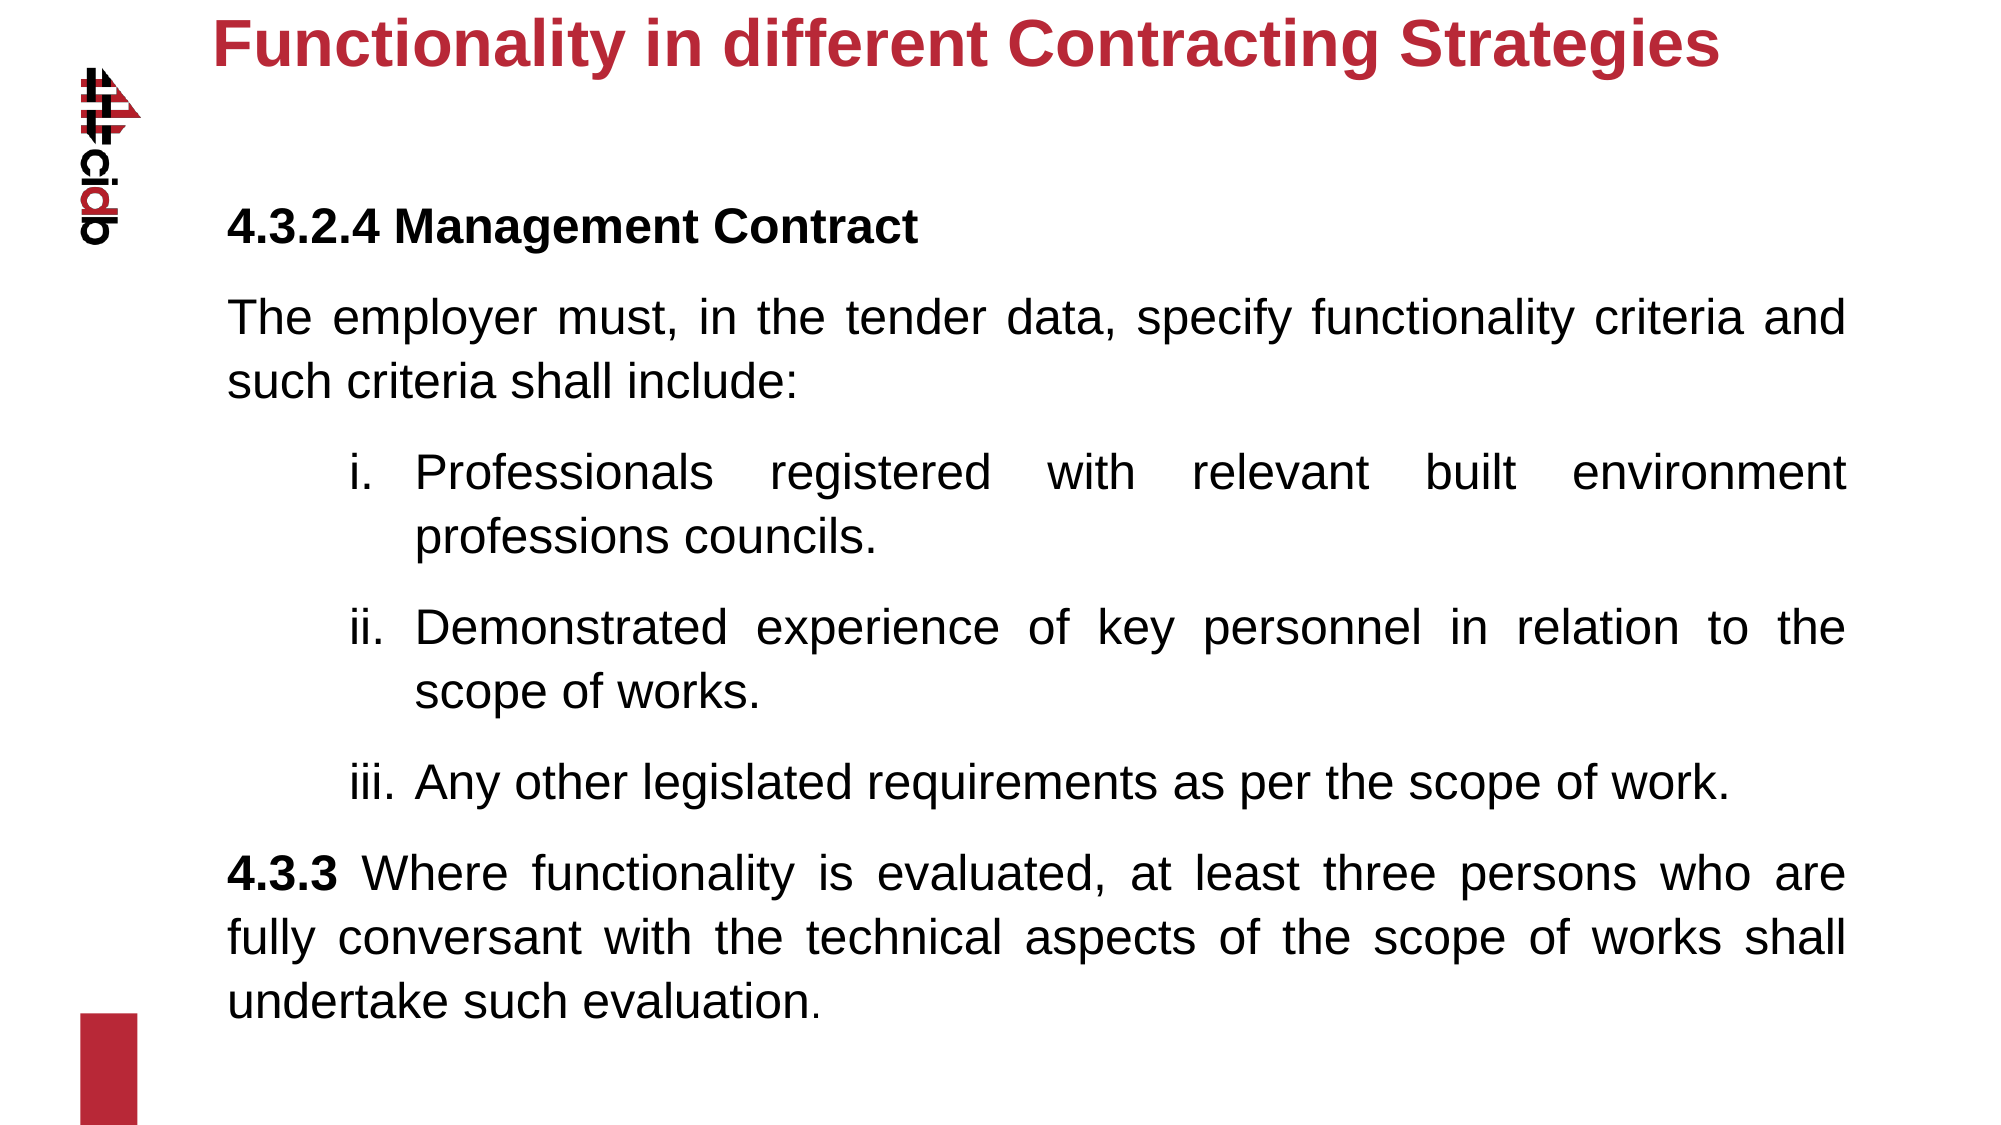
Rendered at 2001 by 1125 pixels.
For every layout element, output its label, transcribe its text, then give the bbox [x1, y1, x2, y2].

title Functionality in different Contracting Strategies [212, 0, 1788, 181]
picture [70, 60, 148, 253]
text_box 4.3.2.4 Management Contract The employer must, in the tender data, specify functionality criteria and such criteria shall include: Professionals registered with relevant built environment professions councils. Demonstrated experience of key personnel in relation to the scope of works. Any other legislated requirements as per the scope of work. 4.3.3 Where functionality is evaluated, at least three persons who are fully conversant with the technical aspects of the scope of works shall undertake such evaluation. [212, 181, 1863, 1100]
